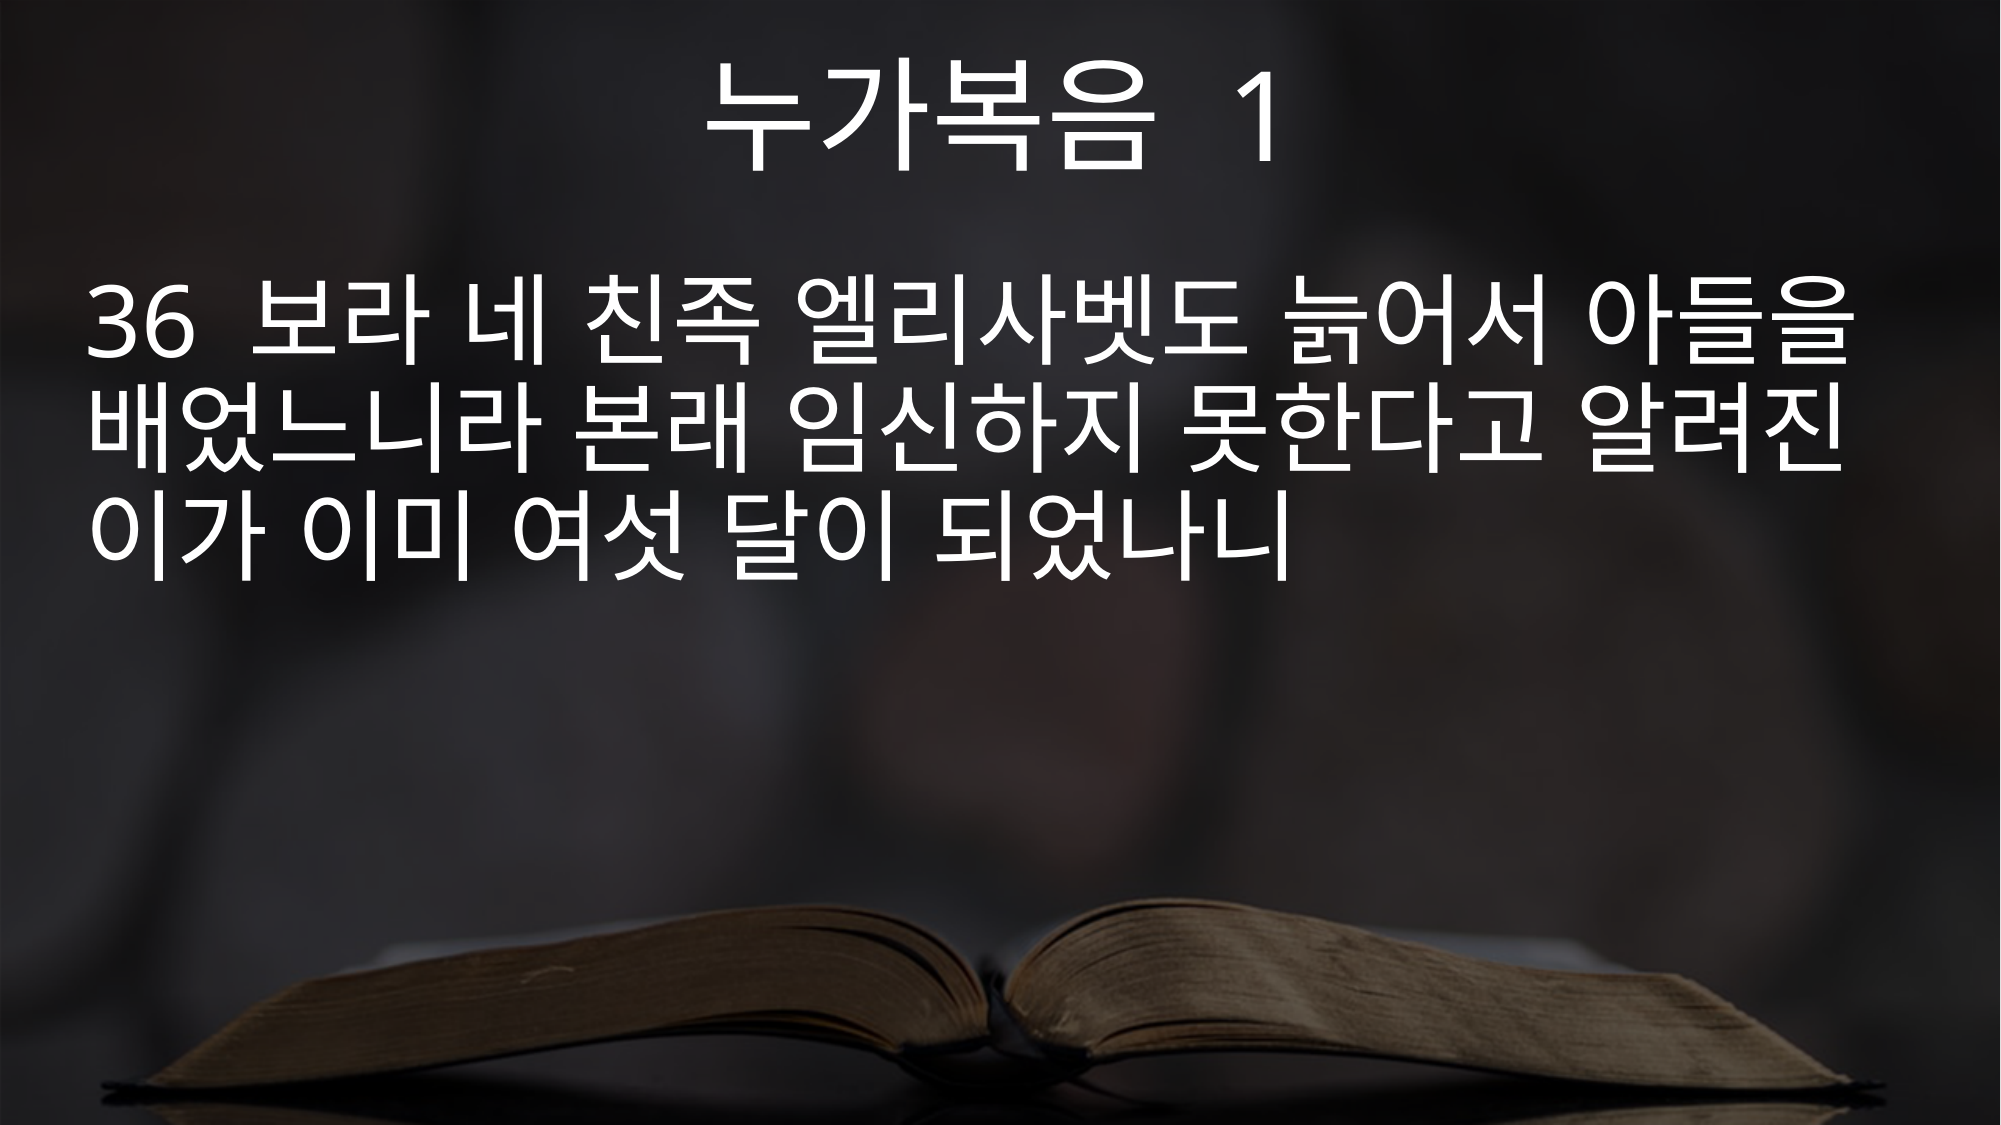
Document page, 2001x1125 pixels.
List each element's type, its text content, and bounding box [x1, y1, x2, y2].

picture [0, 0, 2001, 1125]
list 36 보라 네 친족 엘리사벳도 늙어서 아들을 배었느니라 본래 임신하지 못한다고 알려진 이가 이미 여섯 달이 되었나니 [69, 263, 1953, 423]
footer 누가복음 1 [0, 32, 2000, 192]
